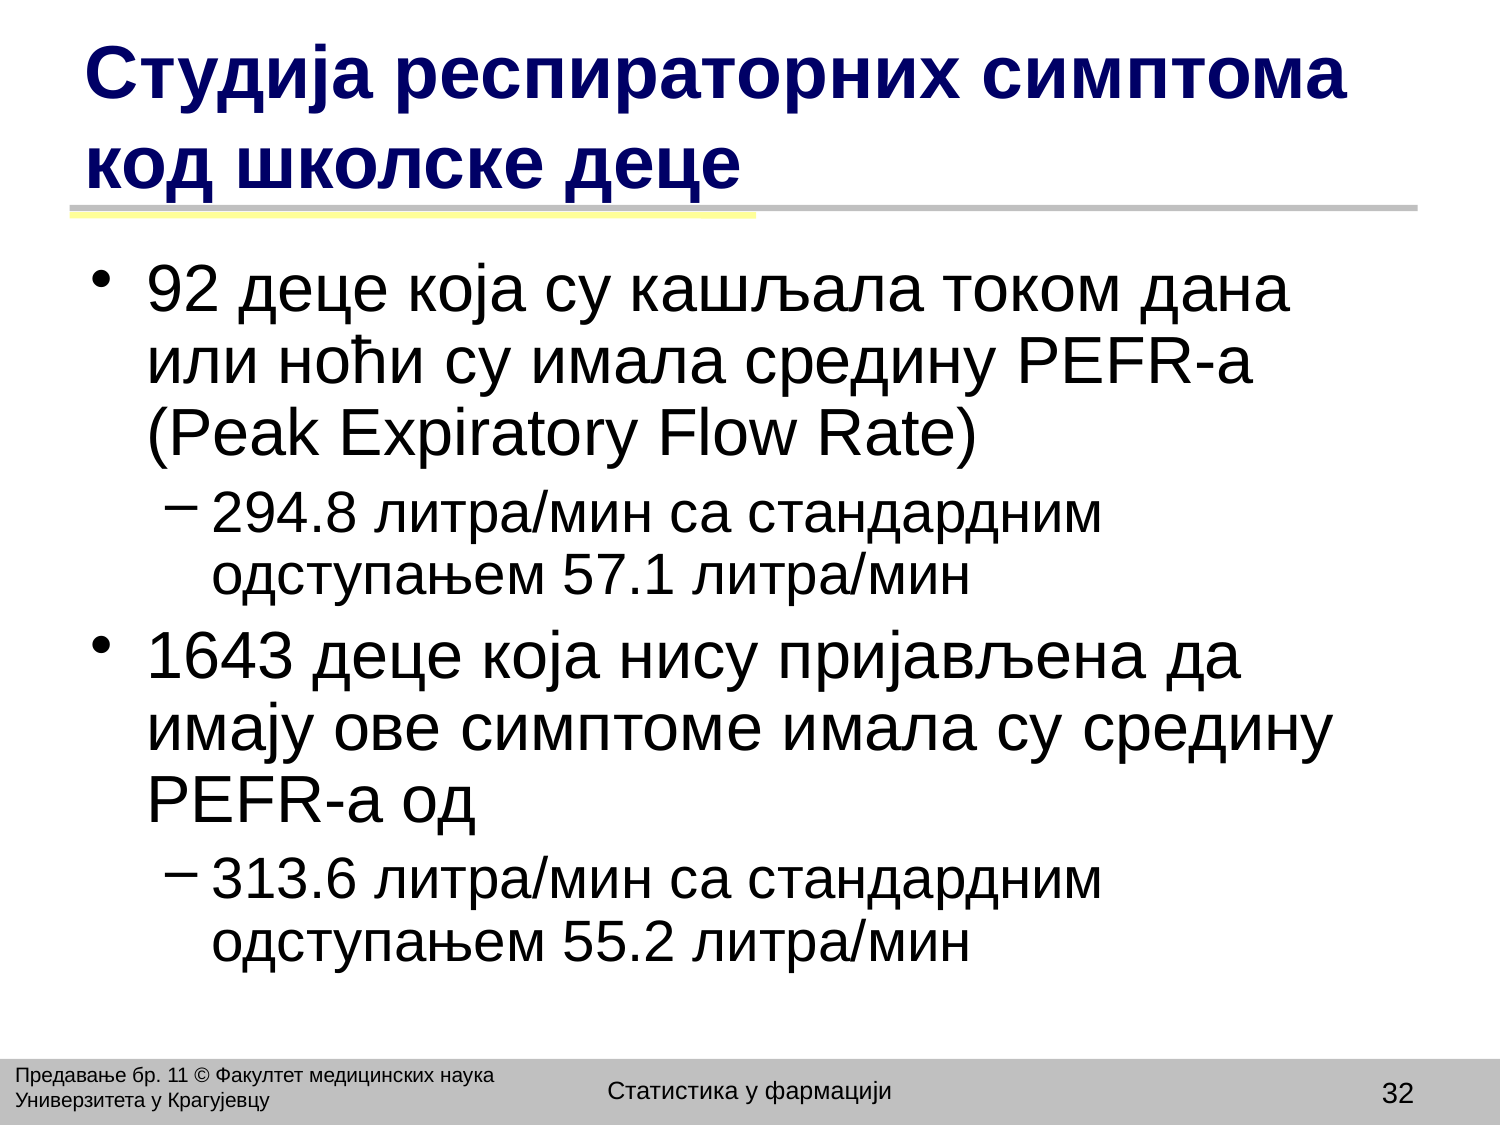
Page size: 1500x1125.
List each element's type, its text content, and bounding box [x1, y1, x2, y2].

slide_number 32 [1079, 1066, 1430, 1125]
slide_number Предавање бр. 11 © Факултет медицинских наука Универзитета у Крагујевцу [0, 1053, 622, 1108]
footer Статистика у фармацији [512, 1066, 988, 1125]
title Студија респираторних симптома код школске деце [69, 19, 1426, 208]
list 92 деце која су кашљала током дана или ноћи су имала средину PEFR-а (Peak Expiratory Flow Rate) 294.8 литра/мин са стандардним одступањем 57.1 литра/мин 1643 деце која нису пријављена да имају ове симптоме имала су средину PEFR-а од 313.6 литра/мин са стандардним одступањем 55.2 литра/мин [74, 246, 1426, 1023]
